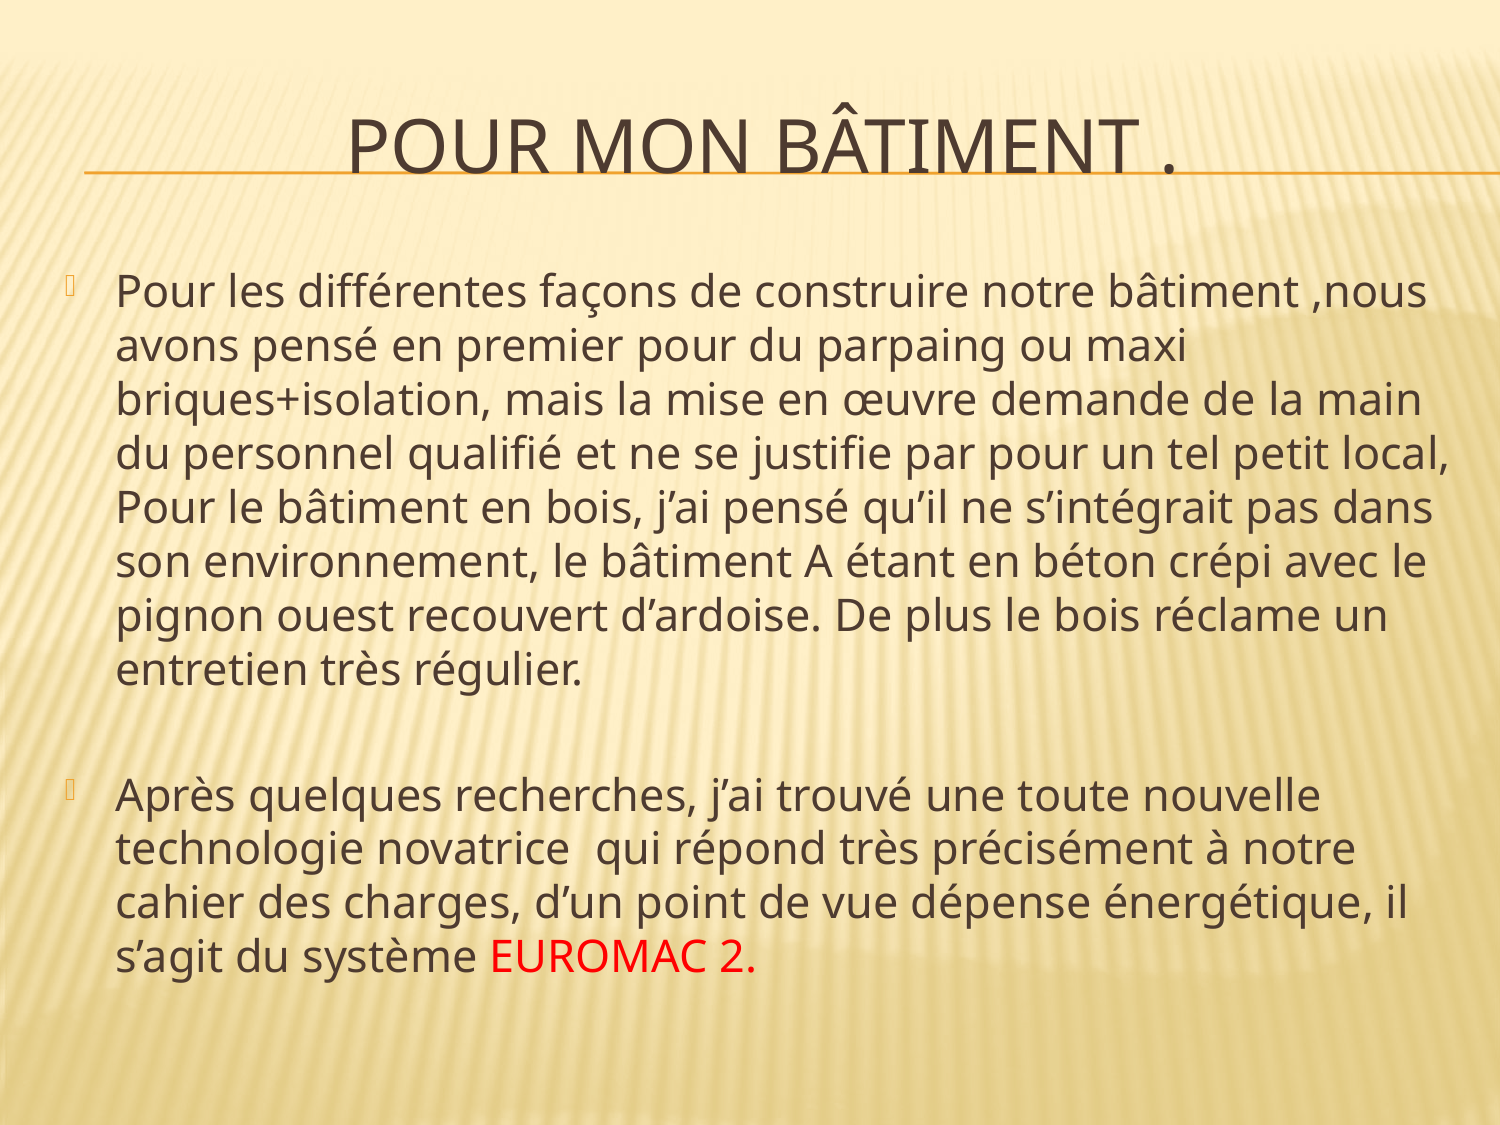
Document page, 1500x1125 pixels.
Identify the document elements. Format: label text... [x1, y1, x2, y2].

title Pour mon bâtiment . [50, 75, 1475, 213]
list Pour les différentes façons de construire notre bâtiment ,nous avons pensé en premier pour du parpaing ou maxi briques+isolation, mais la mise en œuvre demande de la main du personnel qualifié et ne se justifie par pour un tel petit local, Pour le bâtiment en bois, j’ai pensé qu’il ne s’intégrait pas dans son environnement, le bâtiment A étant en béton crépi avec le pignon ouest recouvert d’ardoise. De plus le bois réclame un entretien très régulier. Après quelques recherches, j’ai trouvé une toute nouvelle technologie novatrice qui répond très précisément à notre cahier des charges, d’un point de vue dépense énergétique, il s’agit du système EUROMAC 2. [50, 254, 1475, 998]
